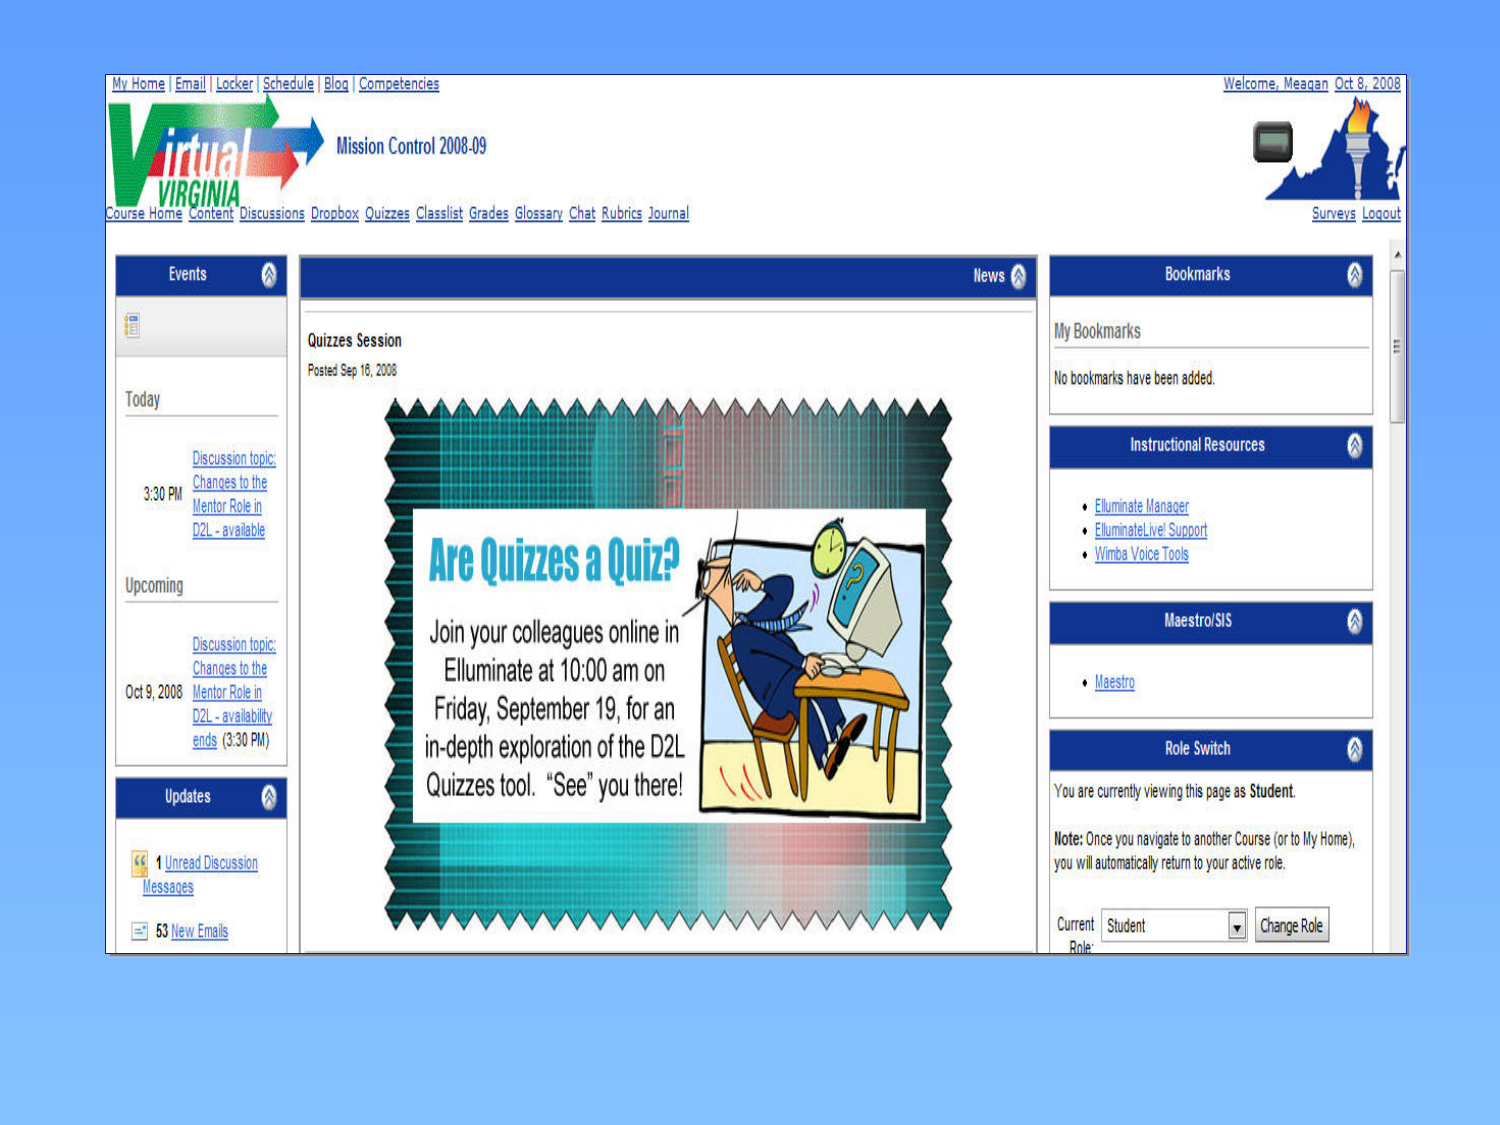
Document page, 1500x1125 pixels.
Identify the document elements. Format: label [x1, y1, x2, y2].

picture [105, 74, 1407, 953]
